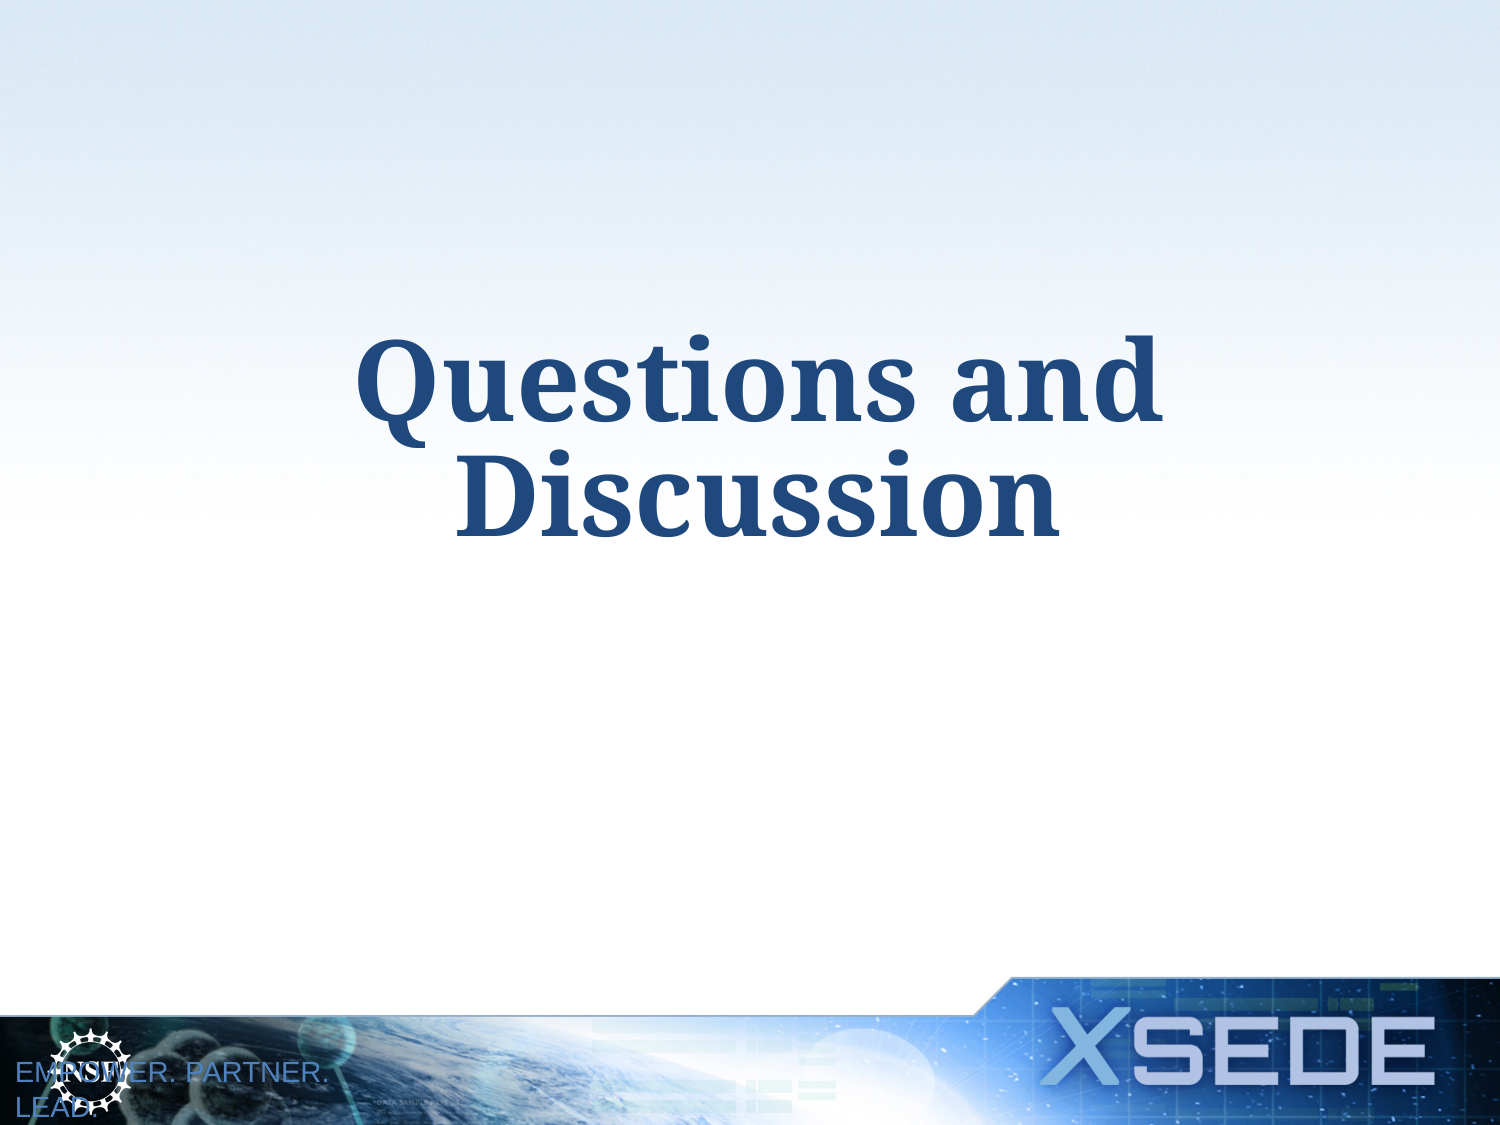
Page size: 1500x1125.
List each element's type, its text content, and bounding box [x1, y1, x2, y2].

slide_number EMPOWER. PARTNER. LEAD. [0, 1046, 391, 1125]
text_box Questions and Discussion [64, 416, 1453, 567]
picture [0, 0, 1500, 1125]
